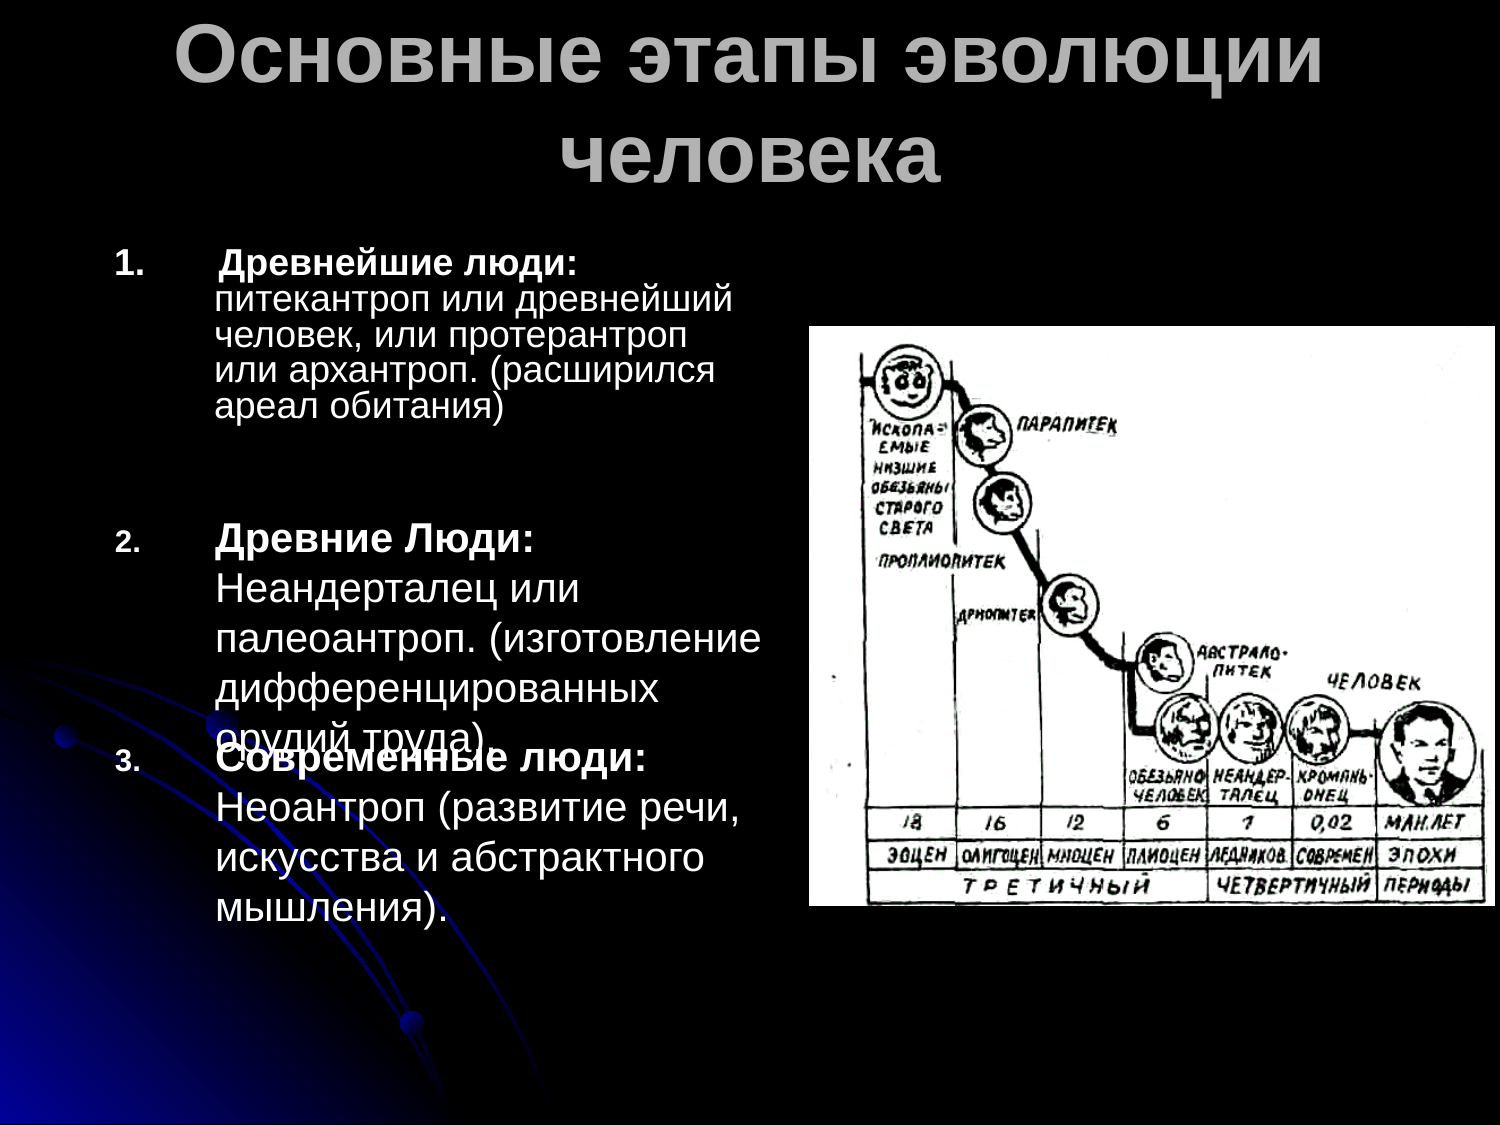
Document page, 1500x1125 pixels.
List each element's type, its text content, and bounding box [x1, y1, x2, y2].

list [808, 326, 1495, 906]
text_box Древние Люди: Неандерталец или палеоантроп. (изготовление дифференцированных орудий труда). [100, 503, 803, 717]
text_box Современные люди: Неоантроп (развитие речи, искусства и абстрактного мышления). [100, 722, 803, 894]
list 1. Древнейшие люди: питекантроп или древнейший человек, или протерантроп или архантроп. (расширился ареал обитания) [98, 238, 762, 469]
title Основные этапы эволюции человека [74, 71, 1426, 227]
